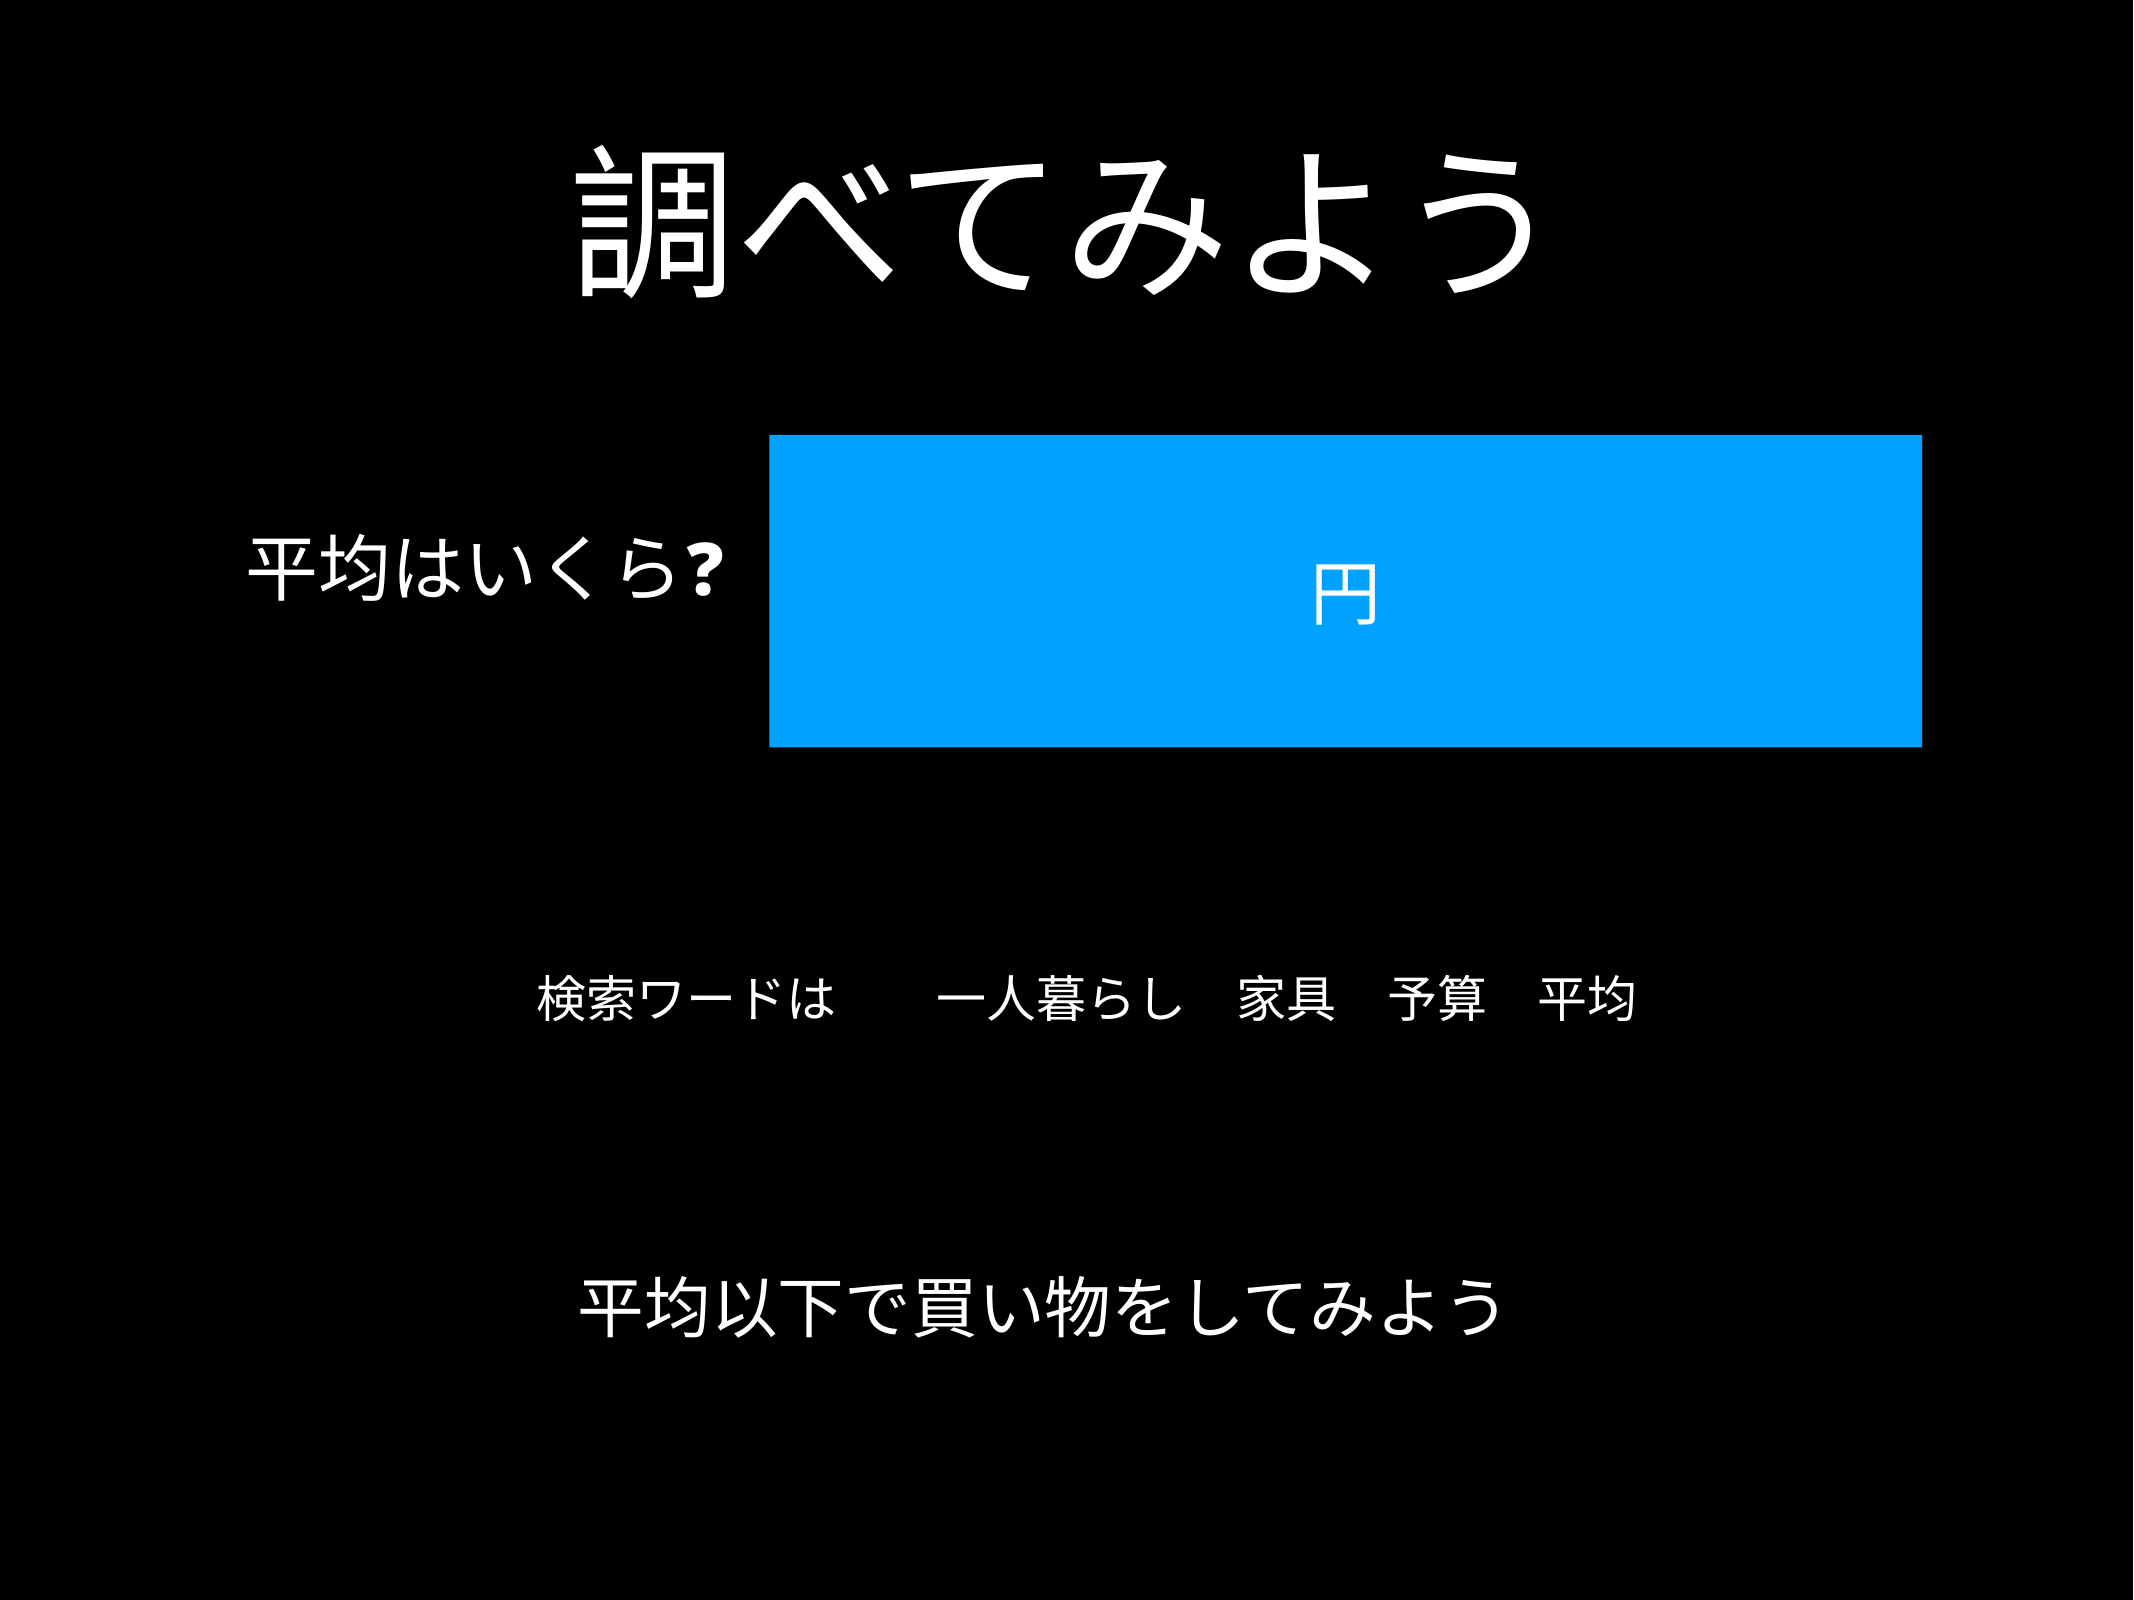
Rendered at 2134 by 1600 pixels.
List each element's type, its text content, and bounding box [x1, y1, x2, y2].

text_box 円 [769, 434, 1923, 748]
text_box 平均はいくら❓ [236, 513, 735, 619]
text_box 検索ワードは 一人暮らし 家具 予算 平均 [528, 959, 1646, 1036]
text_box 平均以下で買い物をしてみよう [569, 1257, 1519, 1354]
title 調べてみよう [155, 41, 1978, 397]
